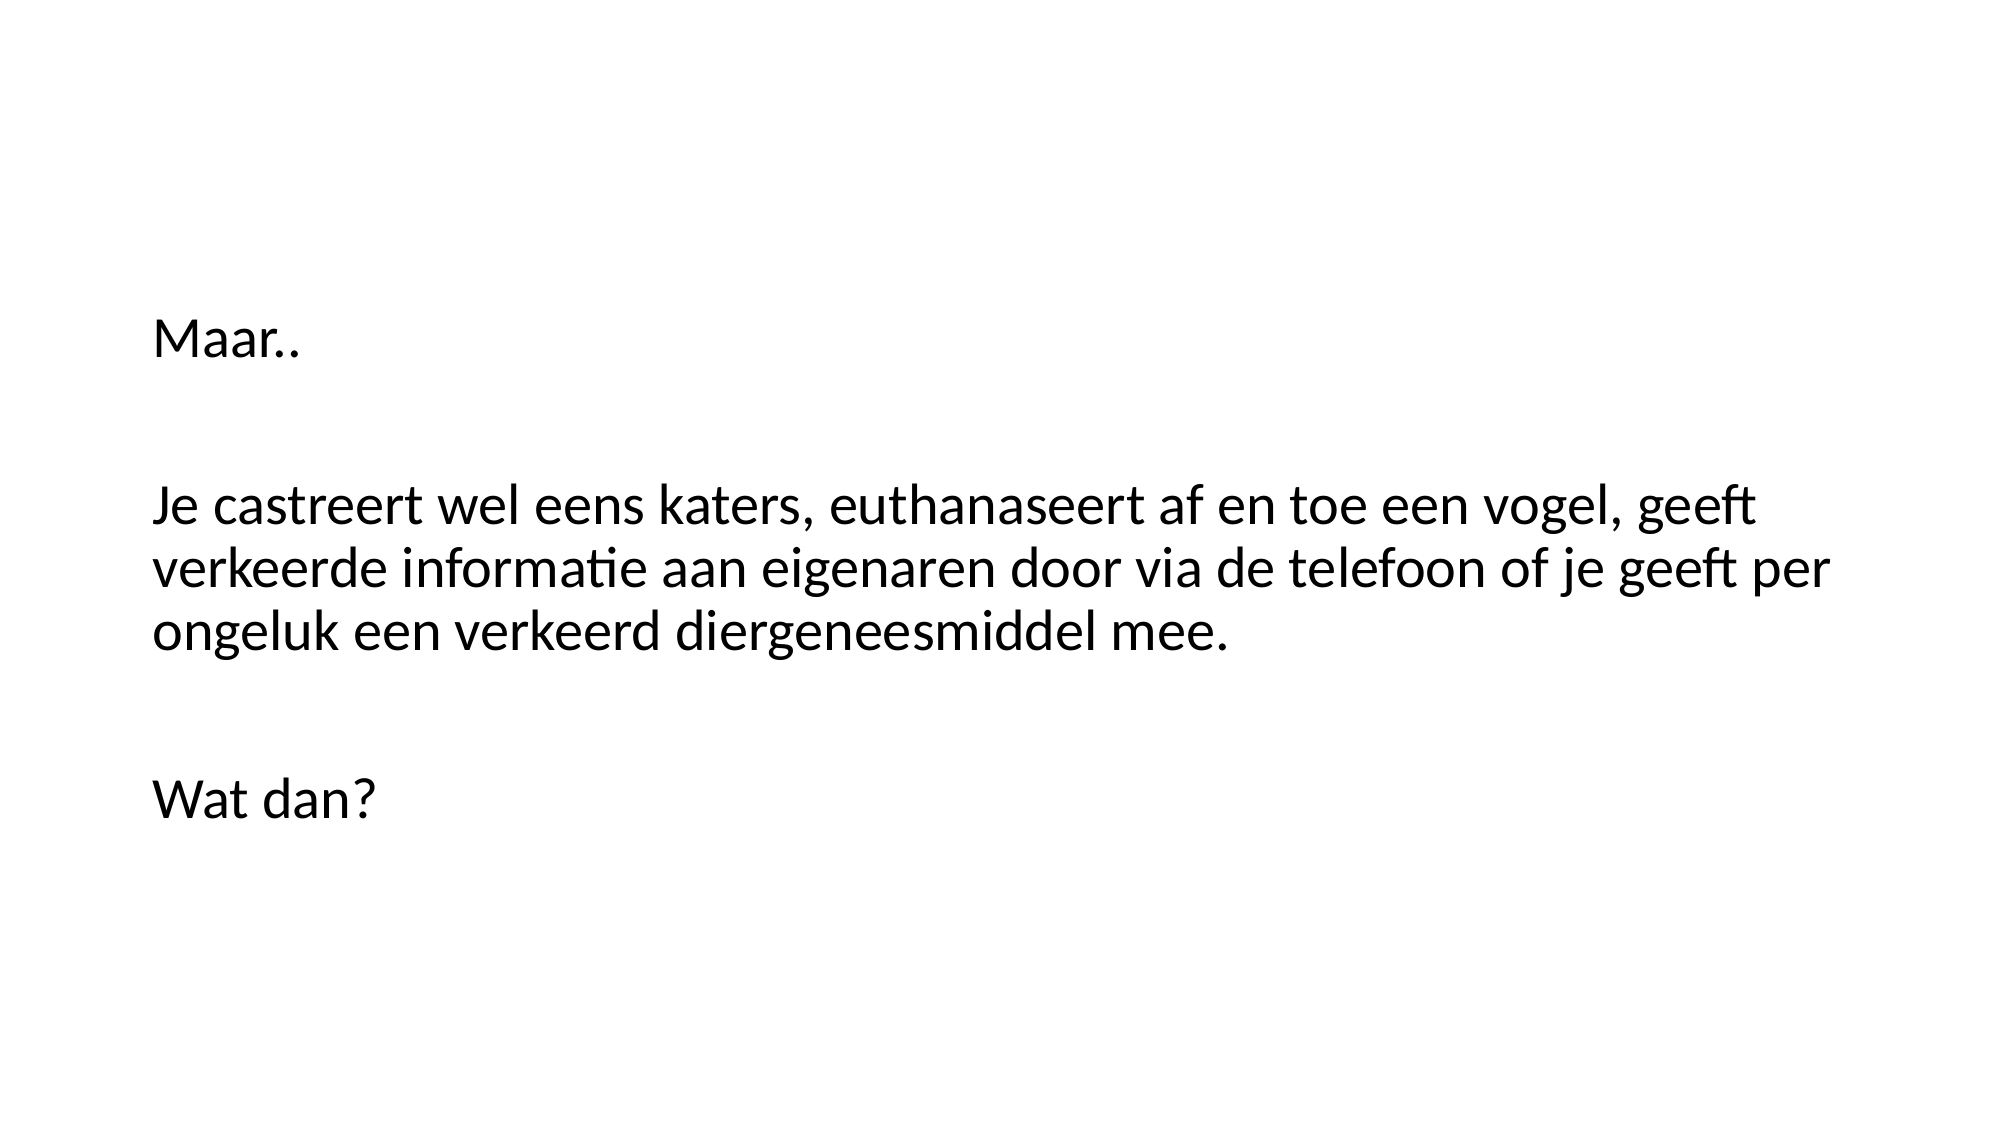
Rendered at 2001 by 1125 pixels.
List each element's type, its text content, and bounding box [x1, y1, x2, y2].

list Maar.. Je castreert wel eens katers, euthanaseert af en toe een vogel, geeft verkeerde informatie aan eigenaren door via de telefoon of je geeft per ongeluk een verkeerd diergeneesmiddel mee. Wat dan? [137, 299, 1863, 1014]
